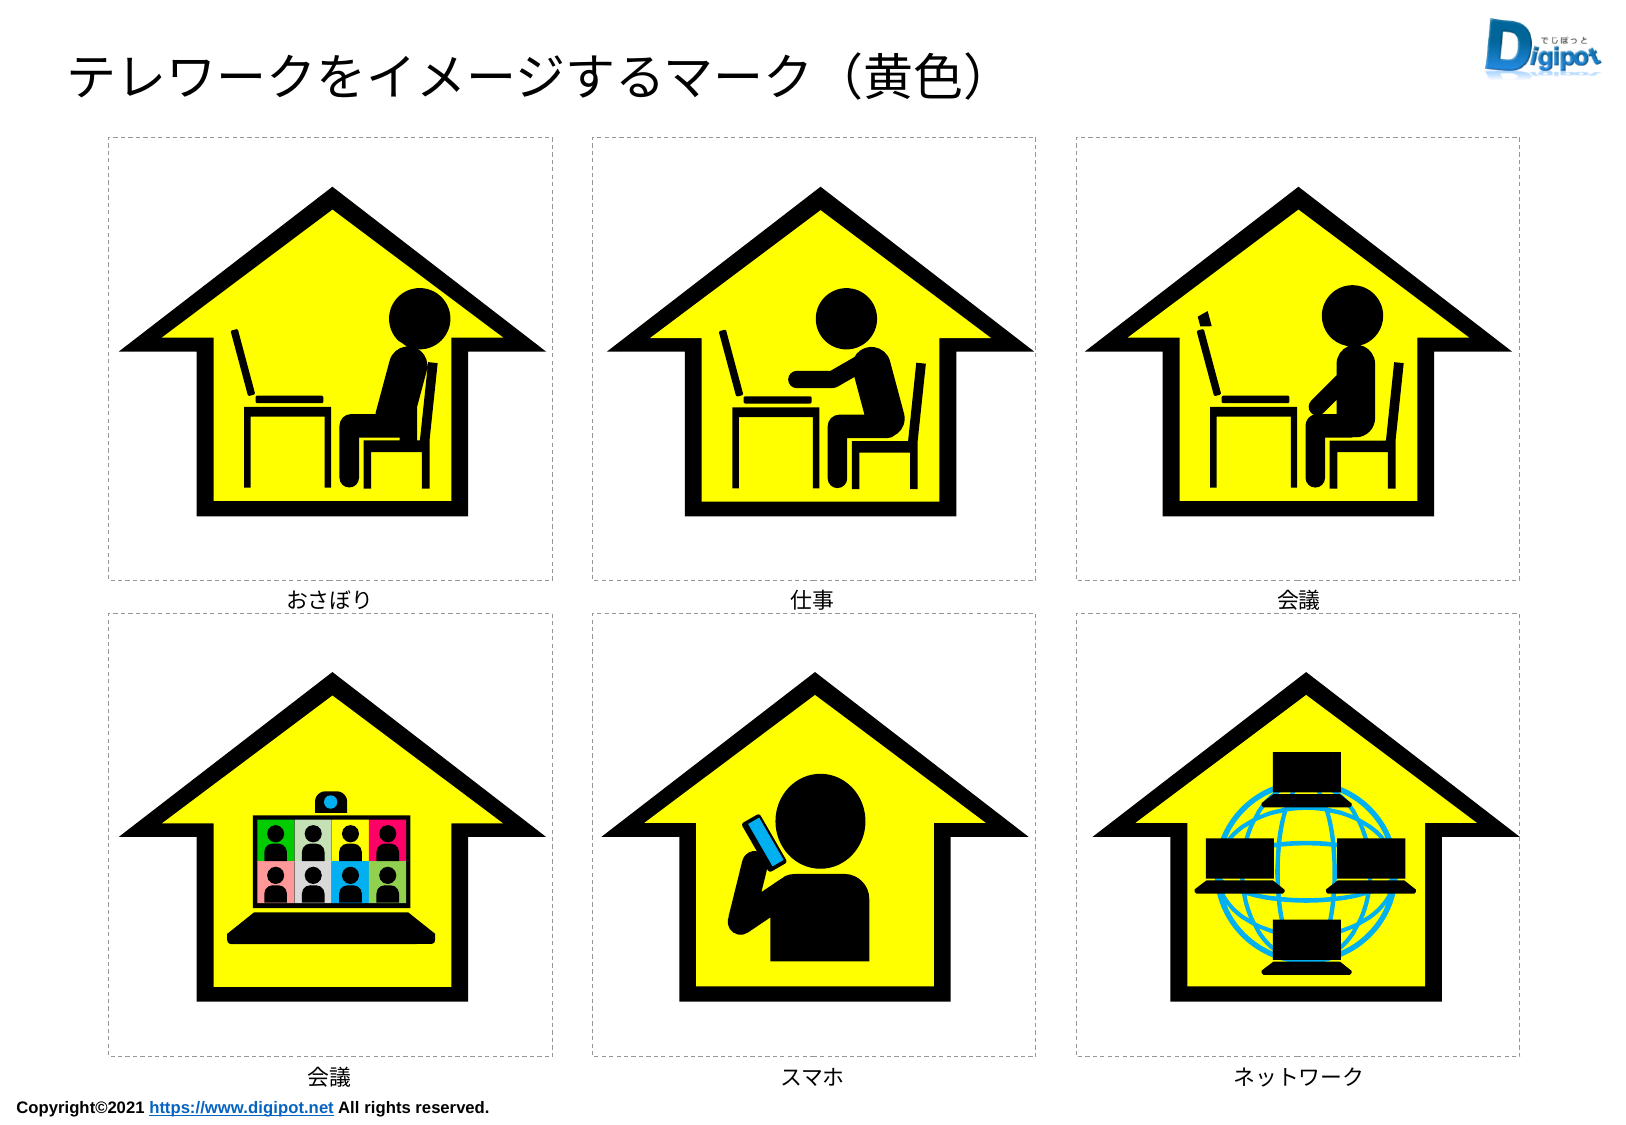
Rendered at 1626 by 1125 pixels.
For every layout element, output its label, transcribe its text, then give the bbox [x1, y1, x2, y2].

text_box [1092, 672, 1520, 1002]
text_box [601, 672, 1029, 1002]
picture [1485, 18, 1602, 82]
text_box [1084, 186, 1513, 517]
text_box 会議 [1078, 578, 1520, 620]
text_box テレワークをイメージするマーク（黄色） [51, 38, 1029, 113]
text_box スマホ [591, 1055, 1033, 1097]
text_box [606, 186, 1035, 517]
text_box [118, 186, 546, 517]
text_box 仕事 [591, 578, 1033, 620]
text_box おさぼり [109, 578, 551, 620]
text_box 会議 [109, 1055, 551, 1097]
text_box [118, 672, 546, 1002]
text_box ネットワーク [1078, 1055, 1520, 1097]
